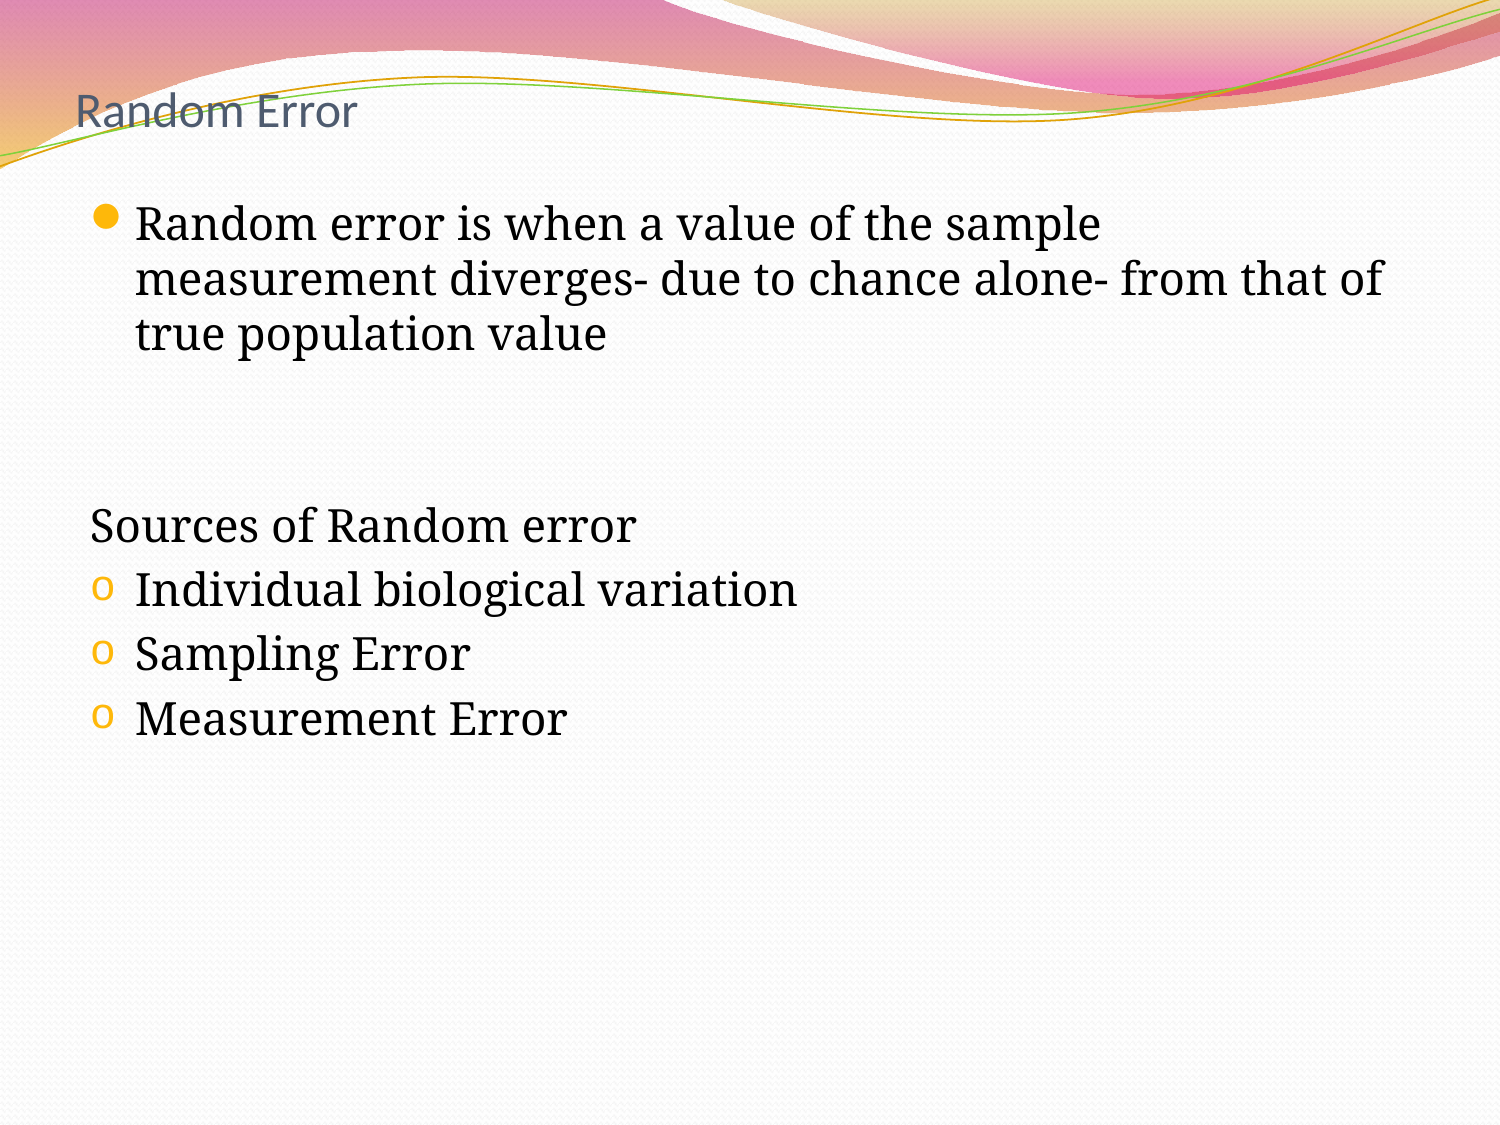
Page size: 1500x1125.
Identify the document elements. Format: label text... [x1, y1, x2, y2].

list Random error is when a value of the sample measurement diverges- due to chance alone- from that of true population value Sources of Random error Individual biological variation Sampling Error Measurement Error [75, 187, 1425, 1005]
title Random Error [75, 45, 1425, 138]
